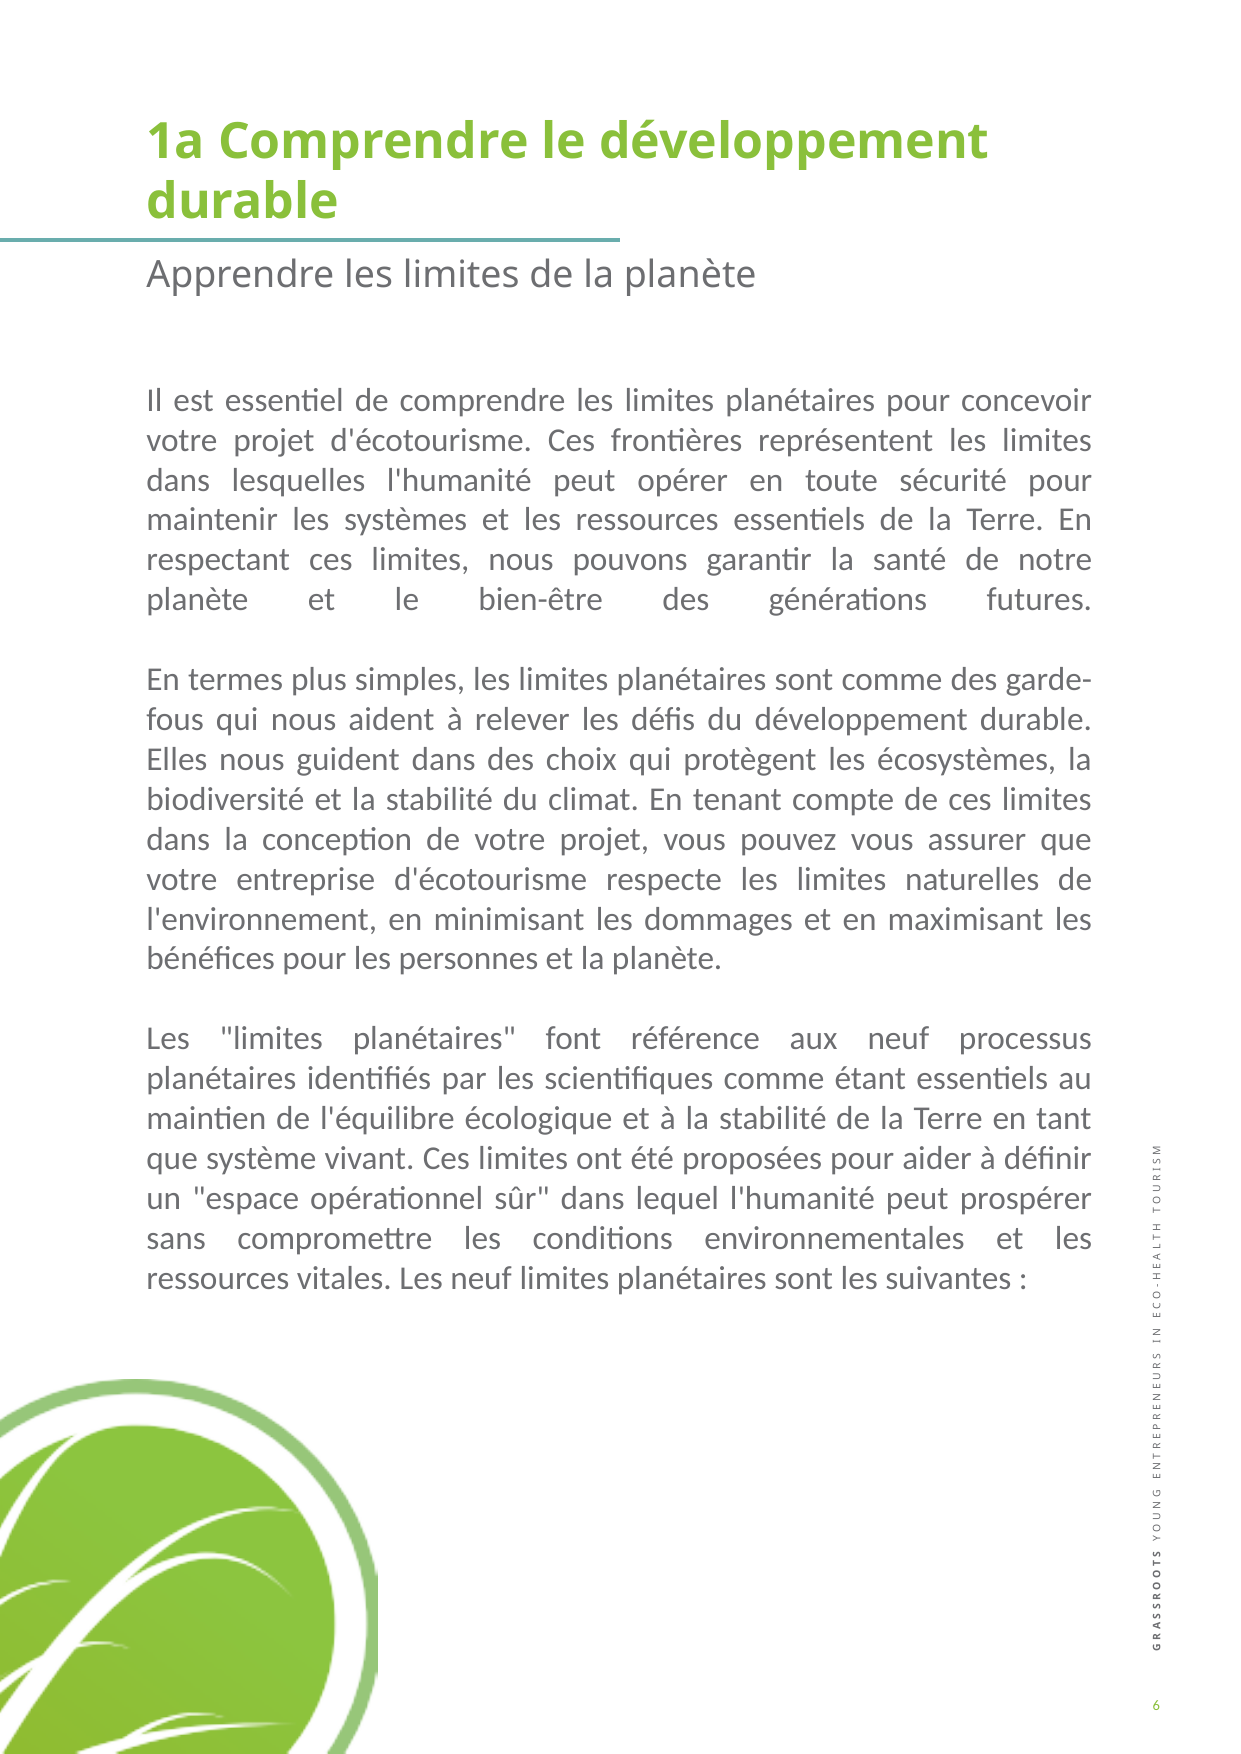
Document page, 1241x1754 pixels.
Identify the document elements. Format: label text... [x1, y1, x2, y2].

list Apprendre les limites de la planète [131, 242, 1109, 371]
slide_number 6 [1125, 1666, 1187, 1743]
list 1a Comprendre le développement durable [131, 100, 1109, 210]
list Il est essentiel de comprendre les limites planétaires pour concevoir votre projet d'écotourisme. Ces frontières représentent les limites dans lesquelles l'humanité peut opérer en toute sécurité pour maintenir les systèmes et les ressources essentiels de la Terre. En respectant ces limites, nous pouvons garantir la santé de notre planète et le bien-être des générations futures. En termes plus simples, les limites planétaires sont comme des garde-fous qui nous aident à relever les défis du développement durable. Elles nous guident dans des choix qui protègent les écosystèmes, la biodiversité et la stabilité du climat. En tenant compte de ces limites dans la conception de votre projet, vous pouvez vous assurer que votre entreprise d'écotourisme respecte les limites naturelles de l'environnement, en minimisant les dommages et en maximisant les bénéfices pour les personnes et la planète. Les "limites planétaires" font référence aux neuf processus planétaires identifiés par les scientifiques comme étant essentiels au maintien de l'équilibre écologique et à la stabilité de la Terre en tant que système vivant. Ces limites ont été proposées pour aider à définir un "espace opérationnel sûr" dans lequel l'humanité peut prospérer sans compromettre les conditions environnementales et les ressources vitales. Les neuf limites planétaires sont les suivantes : [131, 371, 1109, 1585]
